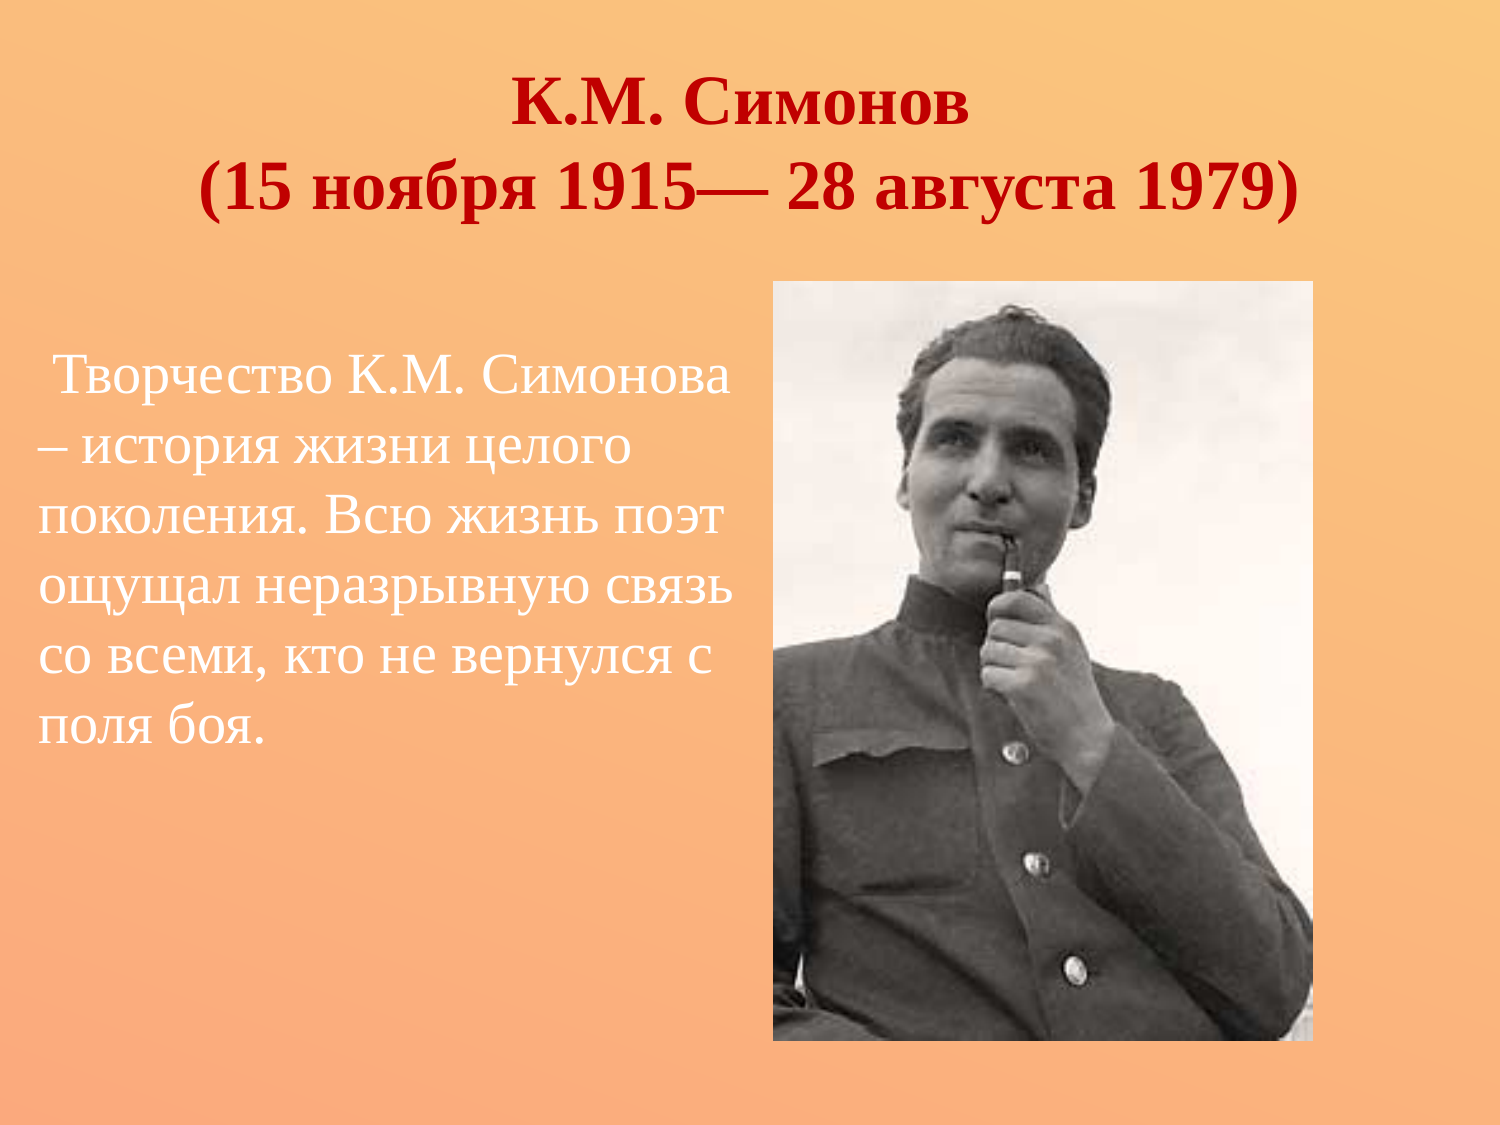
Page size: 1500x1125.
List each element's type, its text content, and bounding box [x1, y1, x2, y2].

list Творчество К.М. Симонова – история жизни целого поколения. Всю жизнь поэт ощущал неразрывную связь со всеми, кто не вернулся с поля боя. [23, 328, 750, 938]
picture [773, 281, 1313, 1041]
title К.М. Симонов (15 ноября 1915— 28 августа 1979) [75, 45, 1425, 233]
